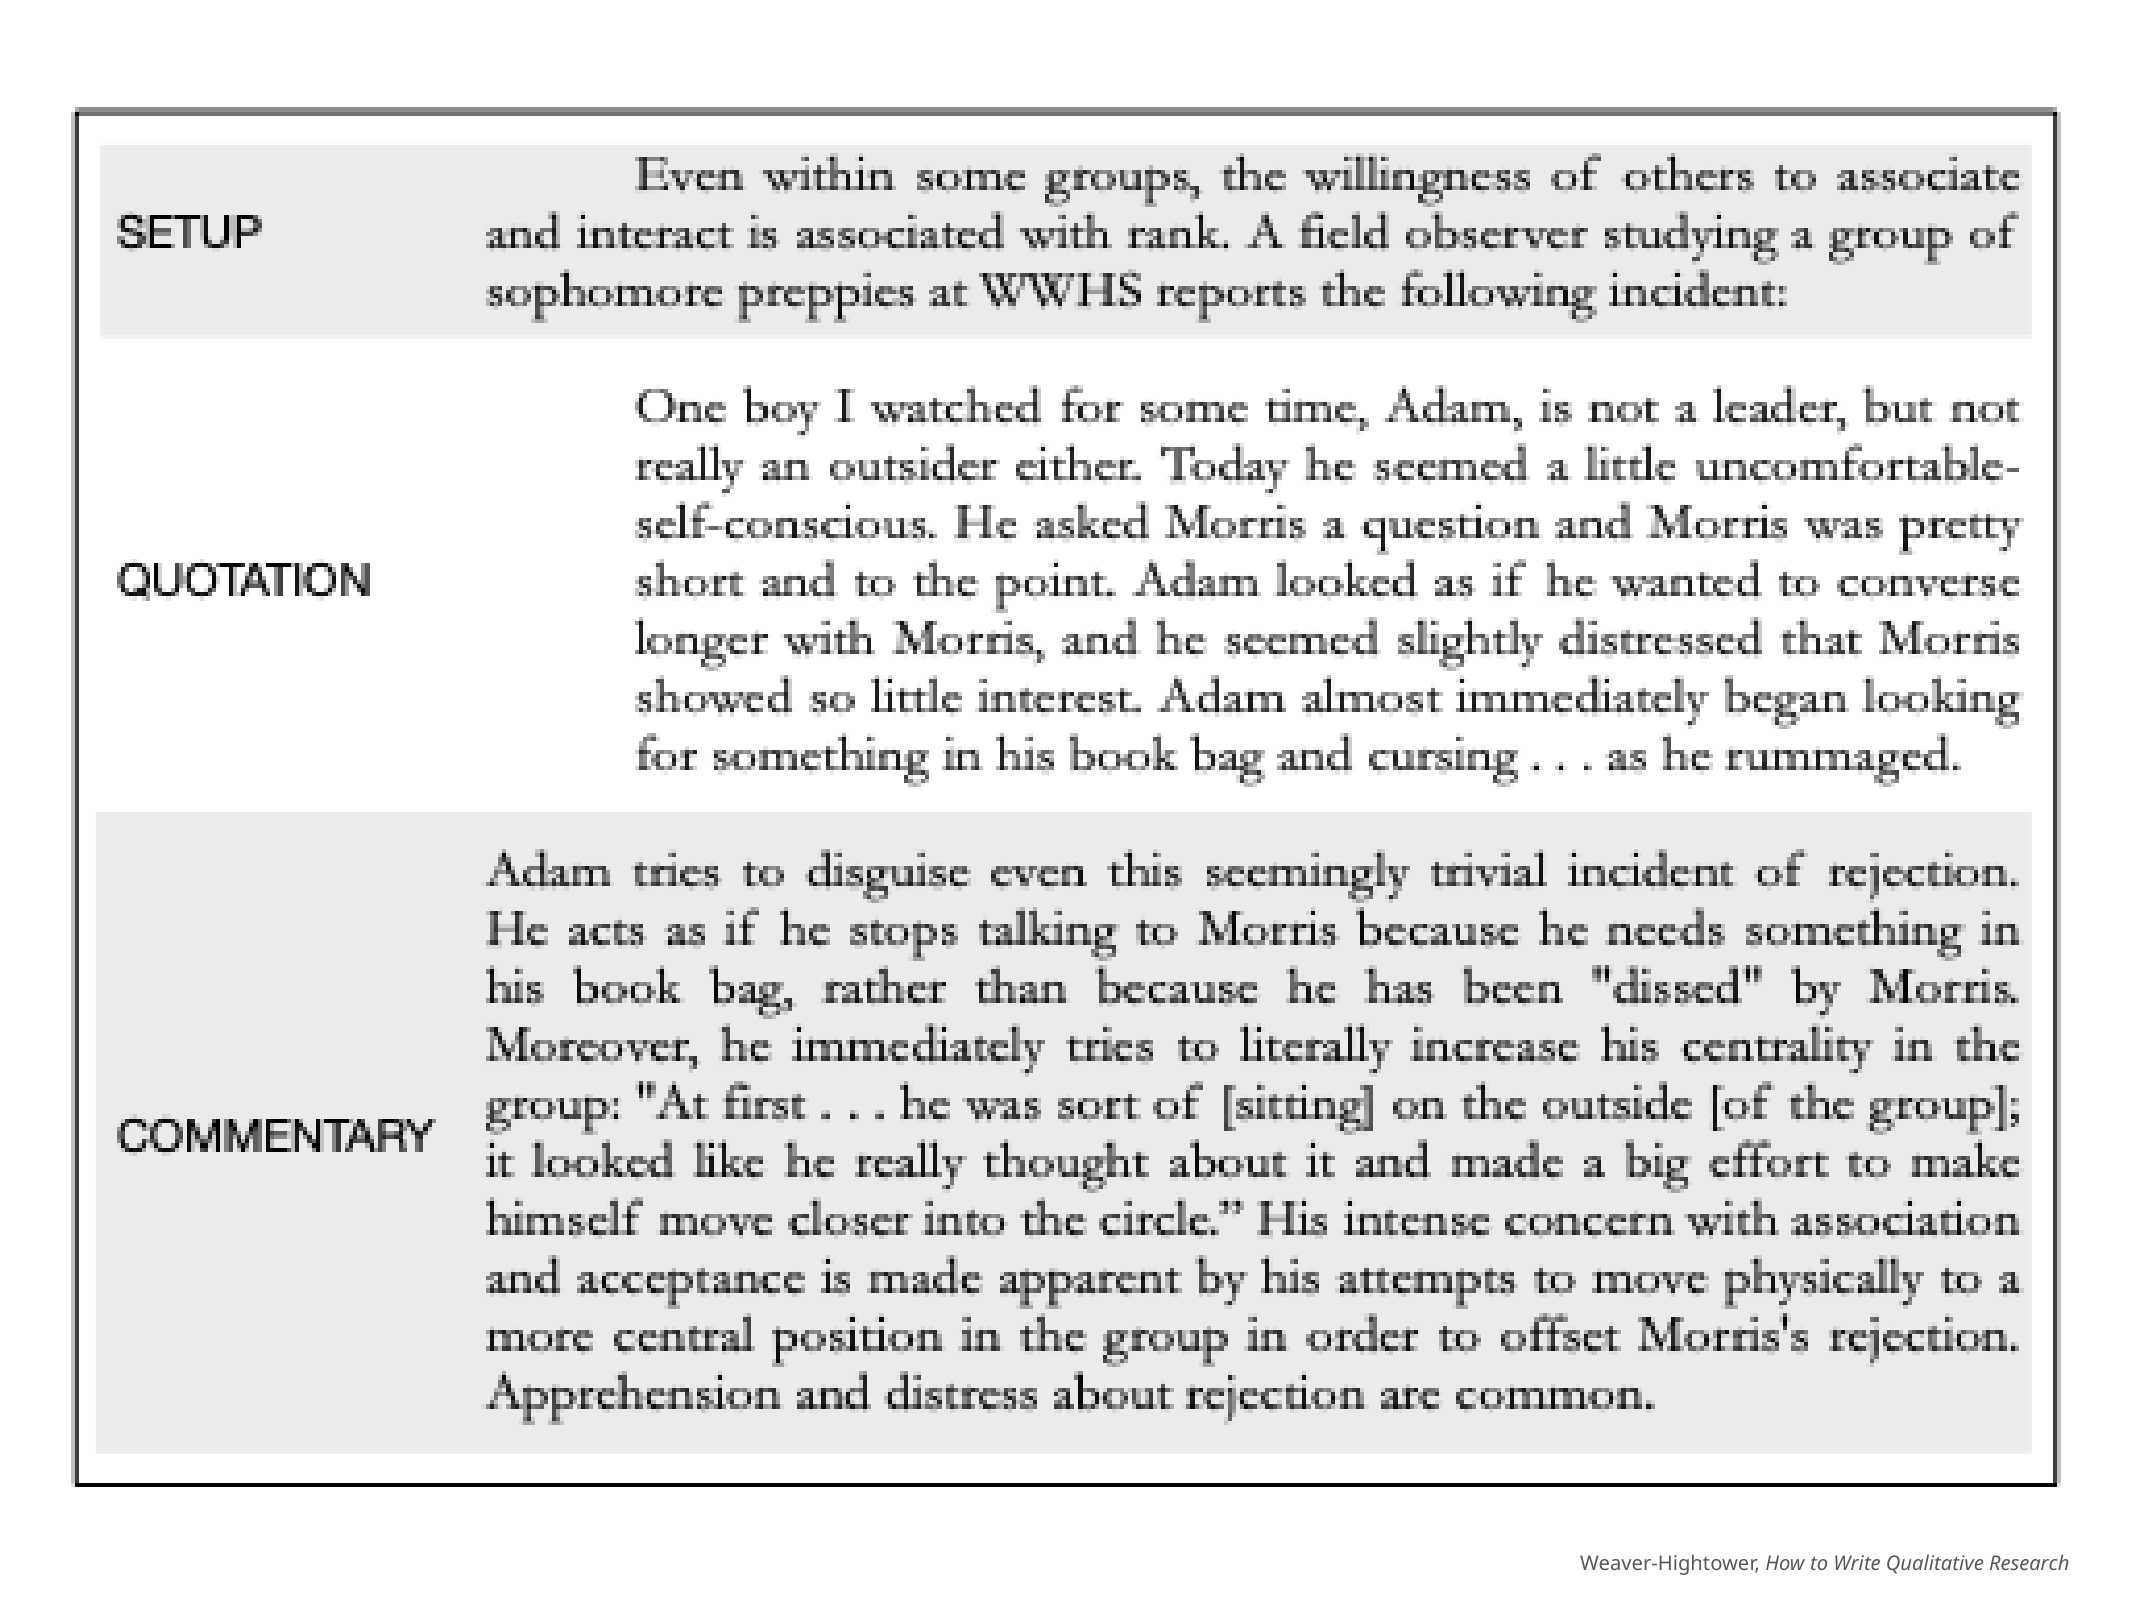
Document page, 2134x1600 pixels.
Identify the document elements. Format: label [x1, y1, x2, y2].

picture [48, 78, 2086, 1522]
